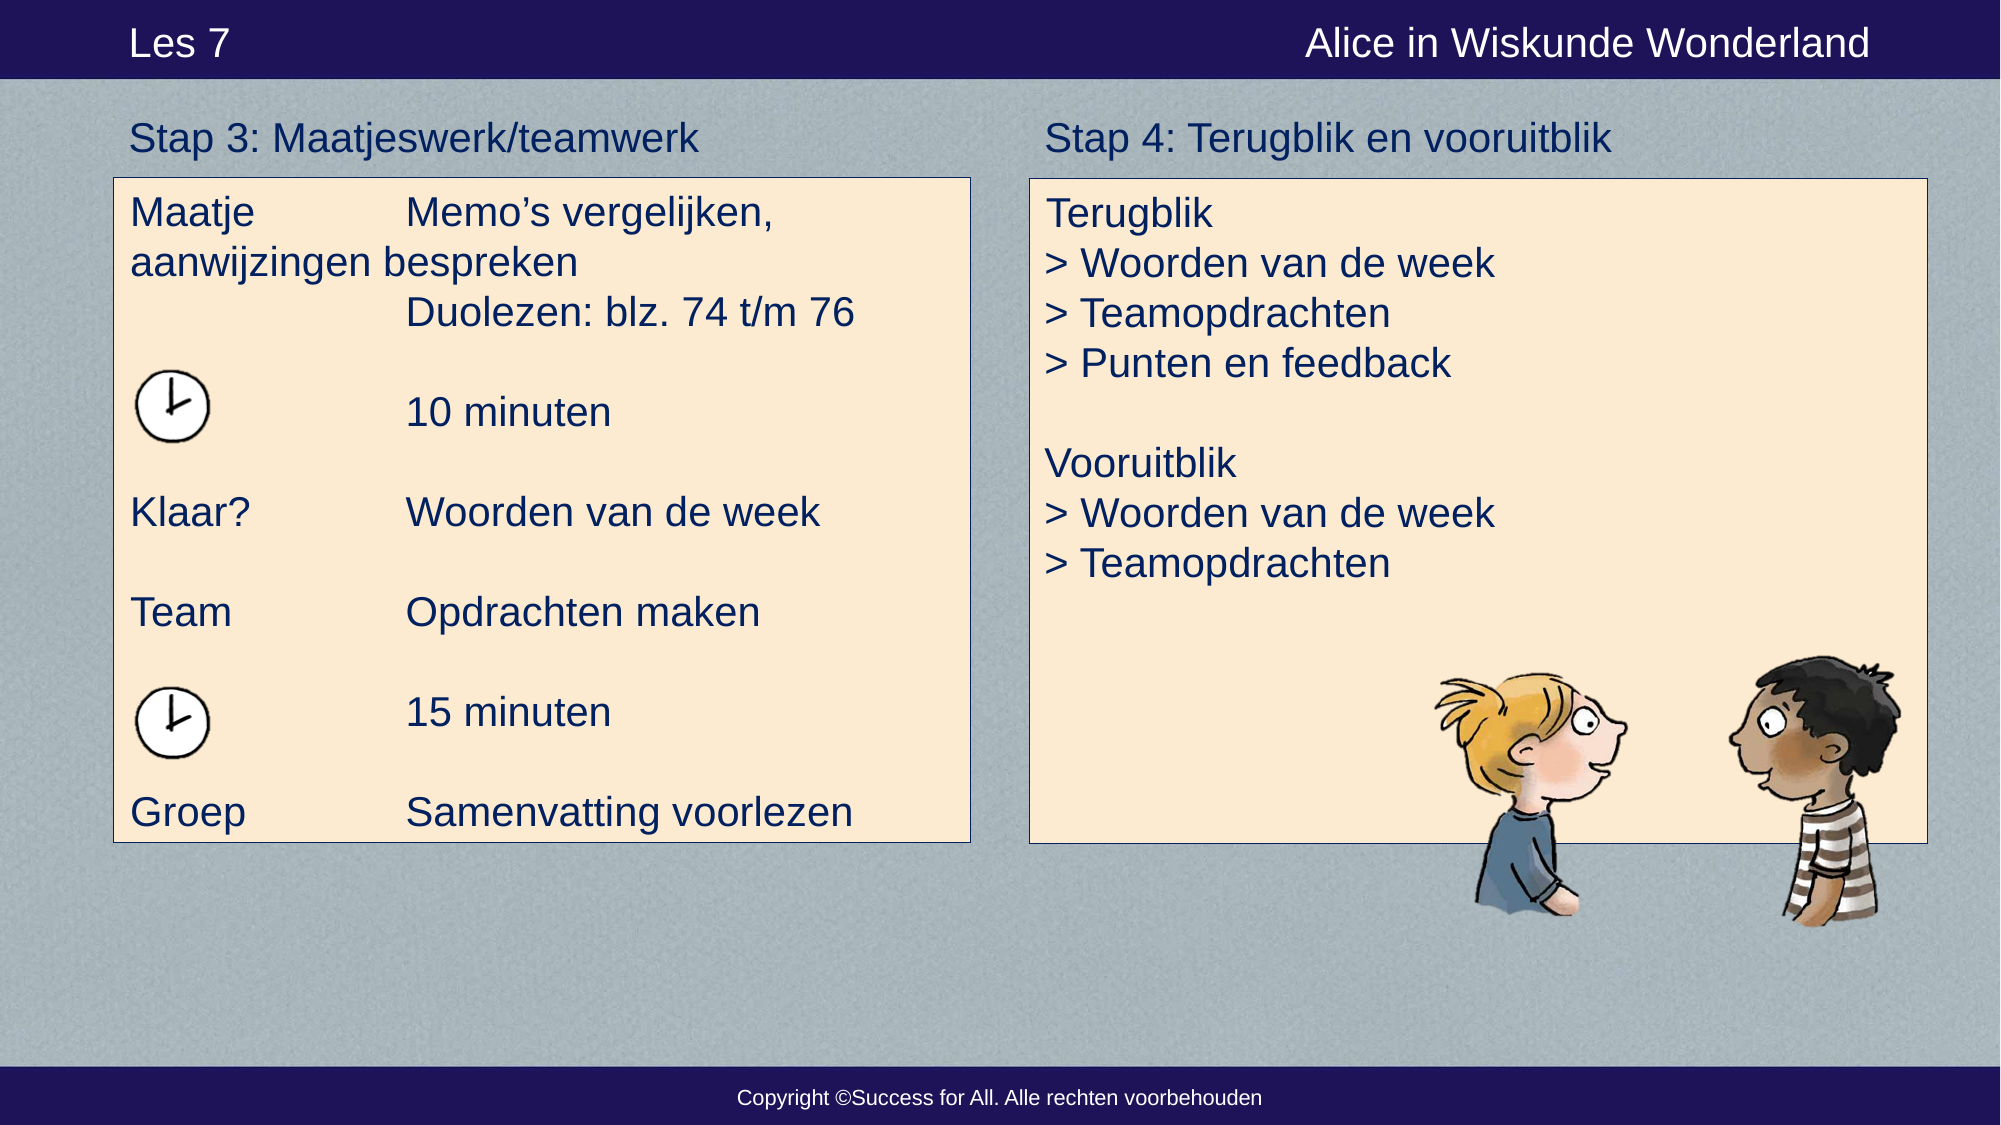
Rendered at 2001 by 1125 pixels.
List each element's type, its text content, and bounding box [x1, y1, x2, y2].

text_box Alice in Wiskunde Wonderland [999, 8, 1886, 73]
text_box Stap 4: Terugblik en vooruitblik [1029, 103, 1822, 169]
text_box Terugblik > Woorden van de week > Teamopdrachten > Punten en feedback Vooruitblik > Woorden van de week > Teamopdrachten [1029, 178, 1928, 844]
picture [0, 0, 2001, 1125]
text_box Stap 3: Maatjeswerk/teamwerk [114, 103, 907, 169]
text_box Copyright ©Success for All. Alle rechten voorbehouden [0, 1076, 2000, 1125]
text_box Maatje Memo’s vergelijken, aanwijzingen bespreken Duolezen: blz. 74 t/m 76 10 minuten Klaar? Woorden van de week Team Opdrachten maken 15 minuten Groep Samenvatting voorlezen [113, 177, 971, 843]
text_box Les 7 [114, 8, 354, 73]
